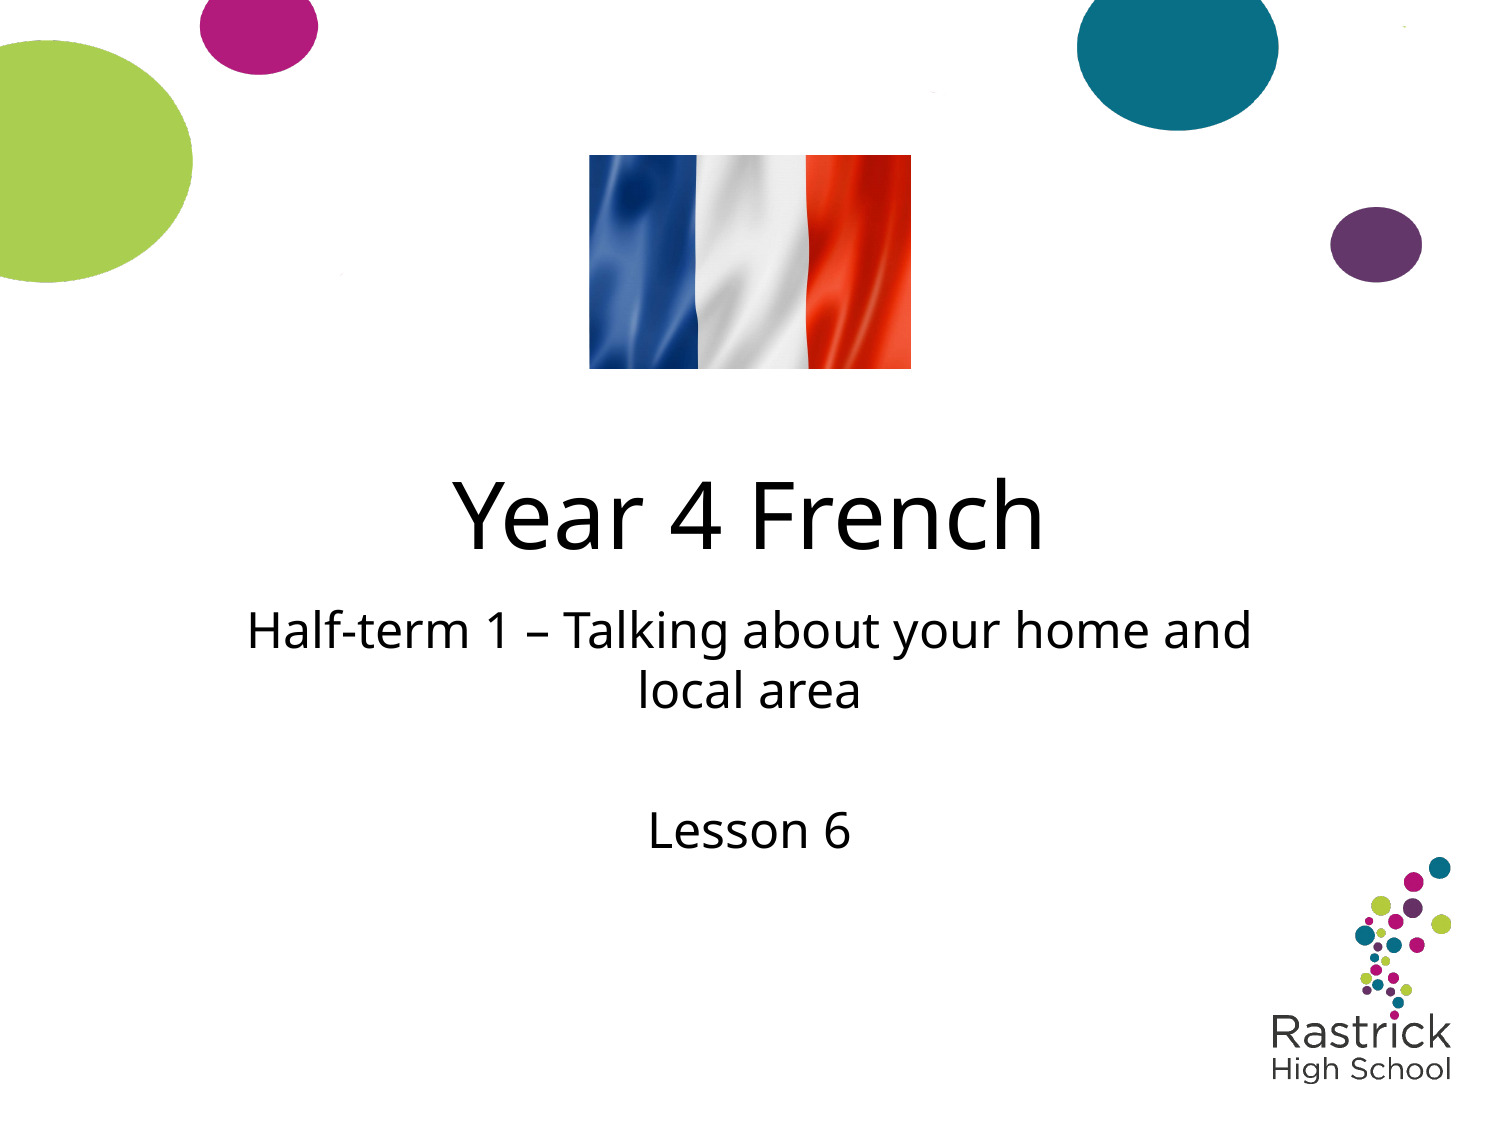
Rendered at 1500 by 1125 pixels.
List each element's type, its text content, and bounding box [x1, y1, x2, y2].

picture [0, 0, 1500, 370]
title Year 4 French [187, 184, 1313, 576]
picture [1273, 857, 1451, 1084]
subtitle Half-term 1 – Talking about your home and local area Lesson 6 [187, 590, 1313, 863]
